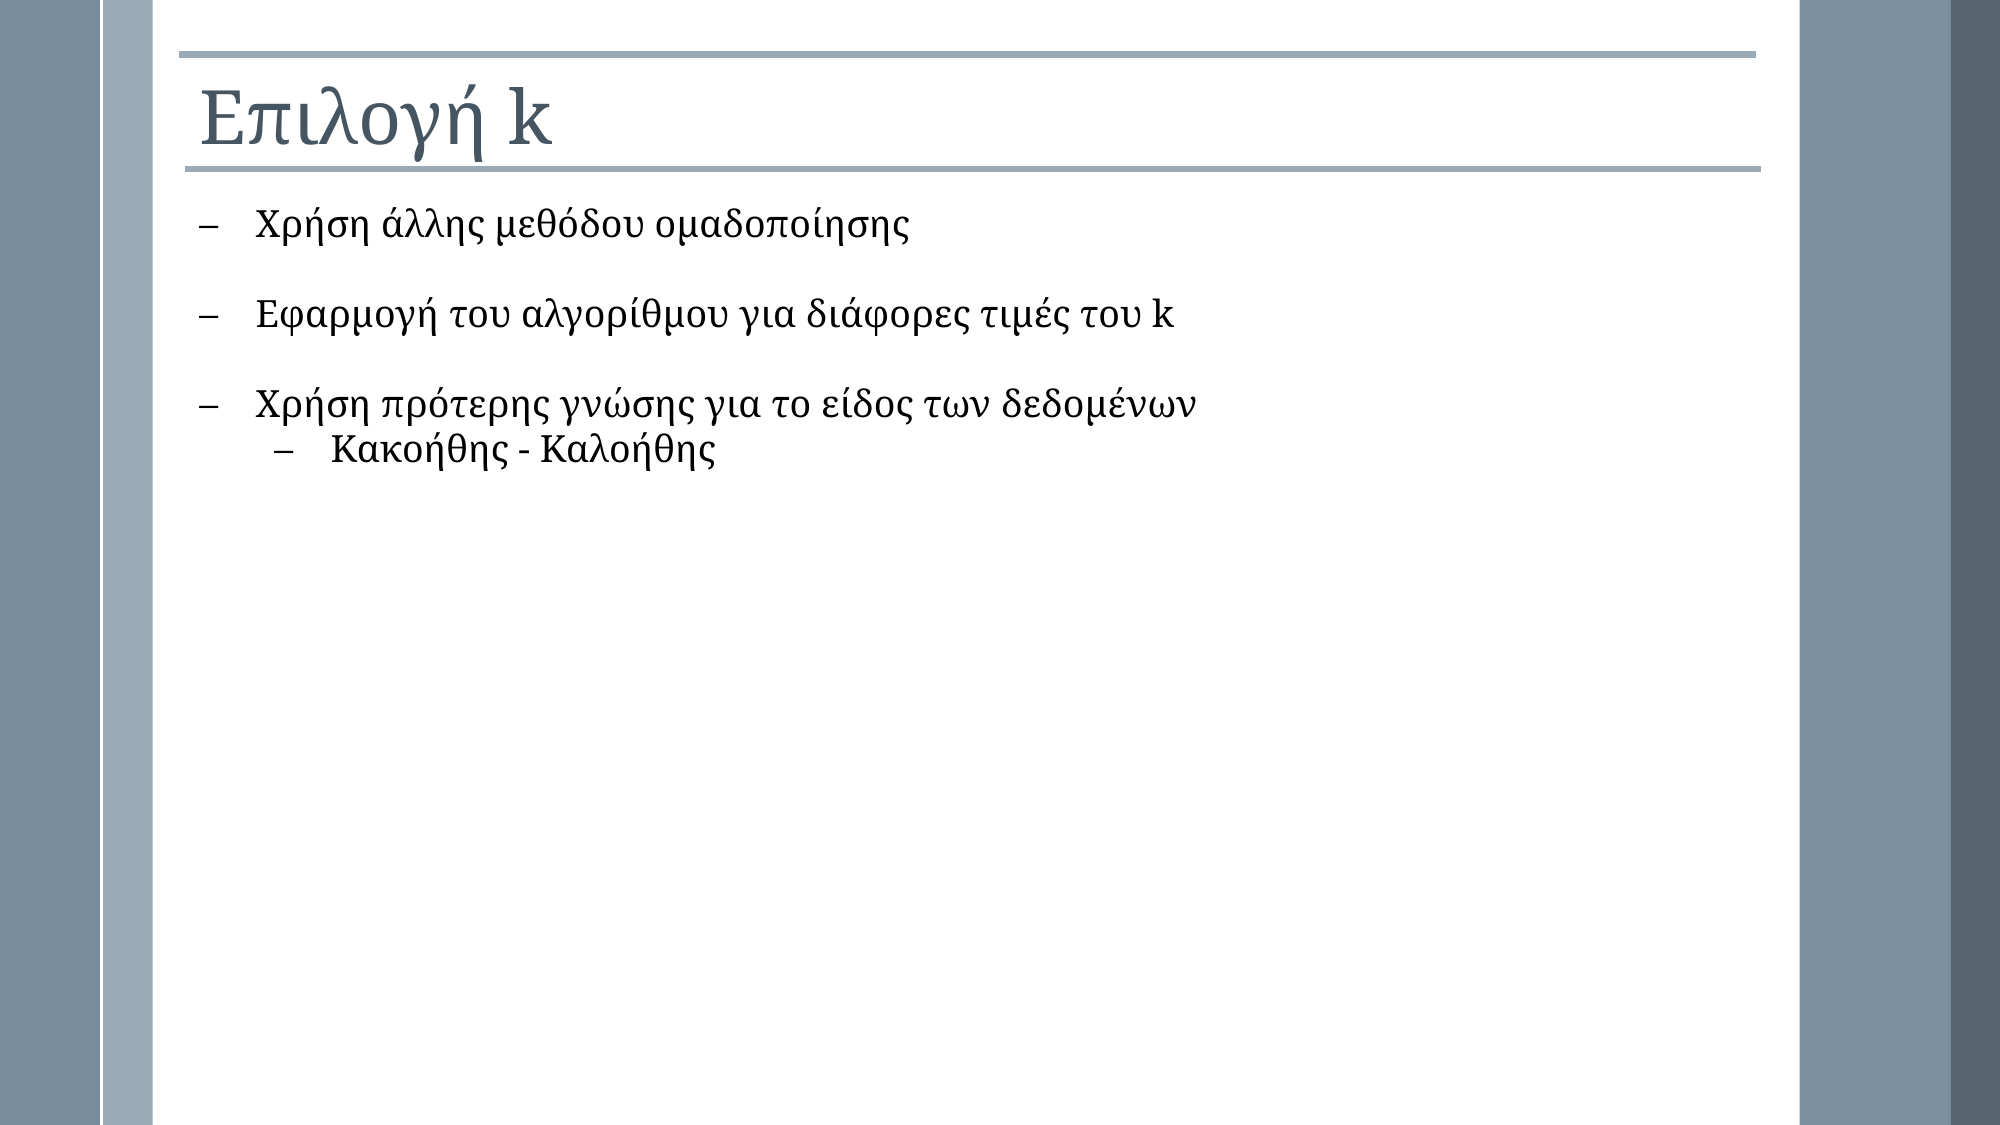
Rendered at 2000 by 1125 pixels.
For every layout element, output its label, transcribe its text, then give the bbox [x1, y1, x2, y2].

text_box Επιλογή k [184, 62, 1756, 167]
text_box Χρήση άλλης μεθόδου ομαδοποίησης Εφαρμογή του αλγορίθμου για διάφορες τιμές του k Χρήση πρότερης γνώσης για το είδος των δεδομένων Κακοήθης - Καλοήθης [184, 192, 1768, 613]
